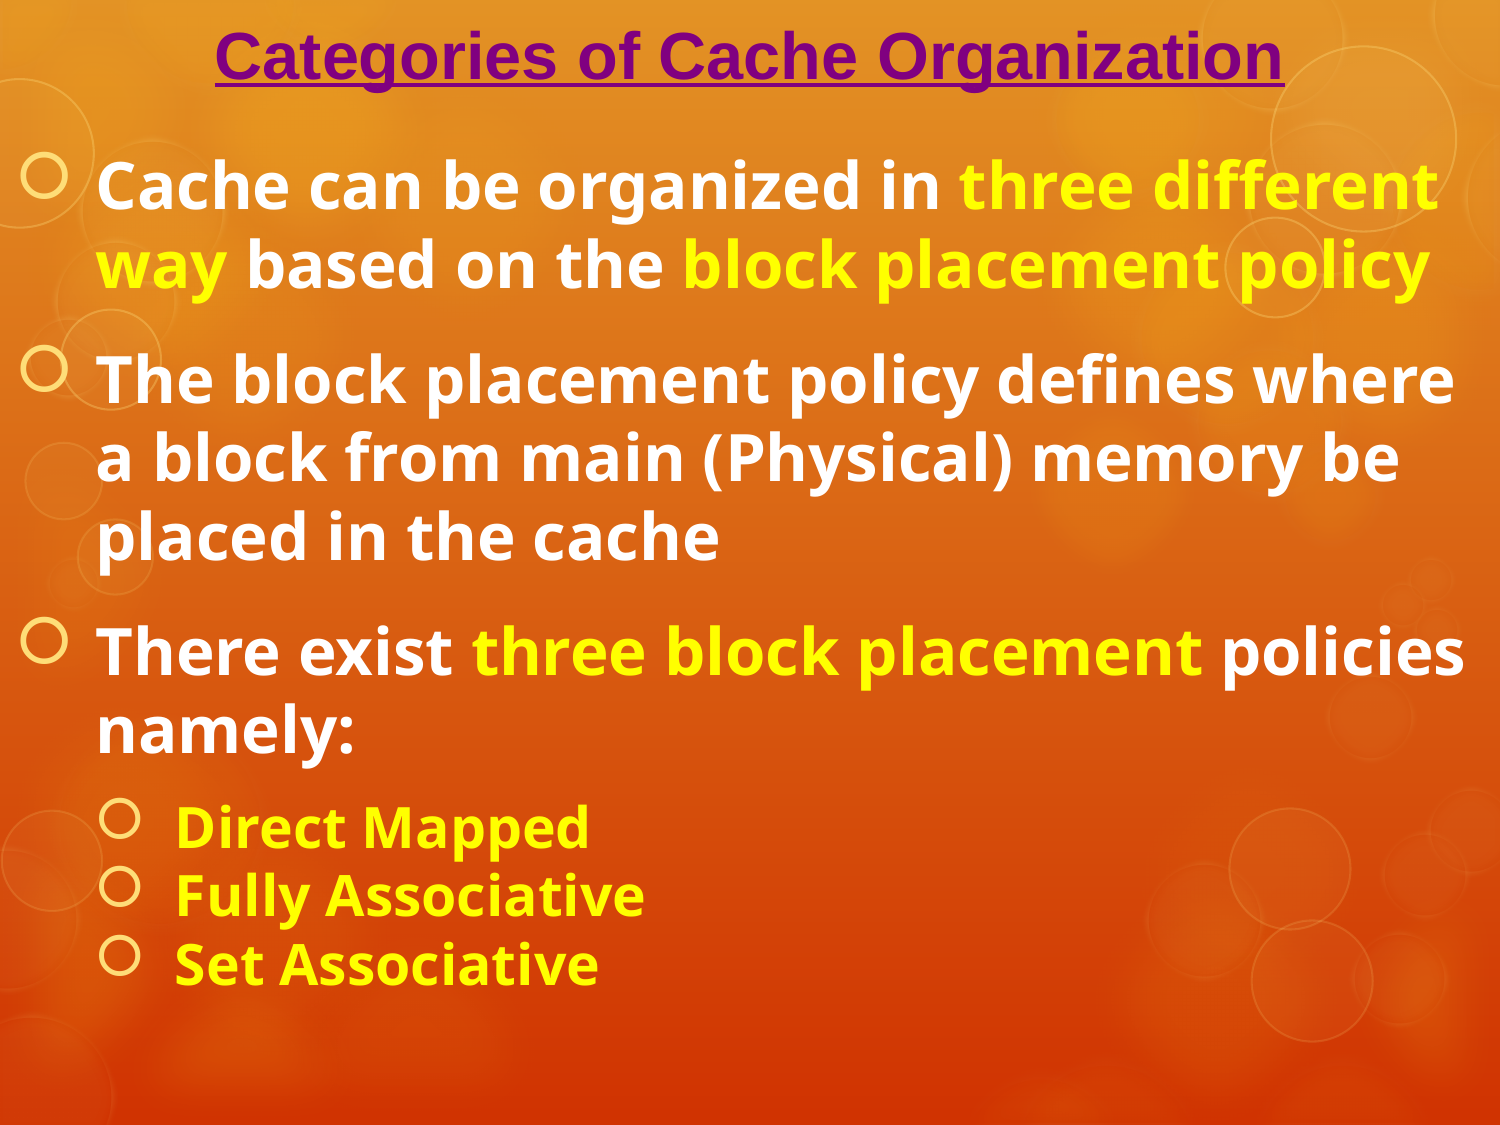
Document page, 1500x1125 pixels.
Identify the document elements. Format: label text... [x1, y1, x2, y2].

title Categories of Cache Organization [0, 0, 1500, 106]
list Cache can be organized in three different way based on the block placement policy The block placement policy defines where a block from main (Physical) memory be placed in the cache There exist three block placement policies namely: Direct Mapped Fully Associative Set Associative [0, 137, 1500, 1012]
